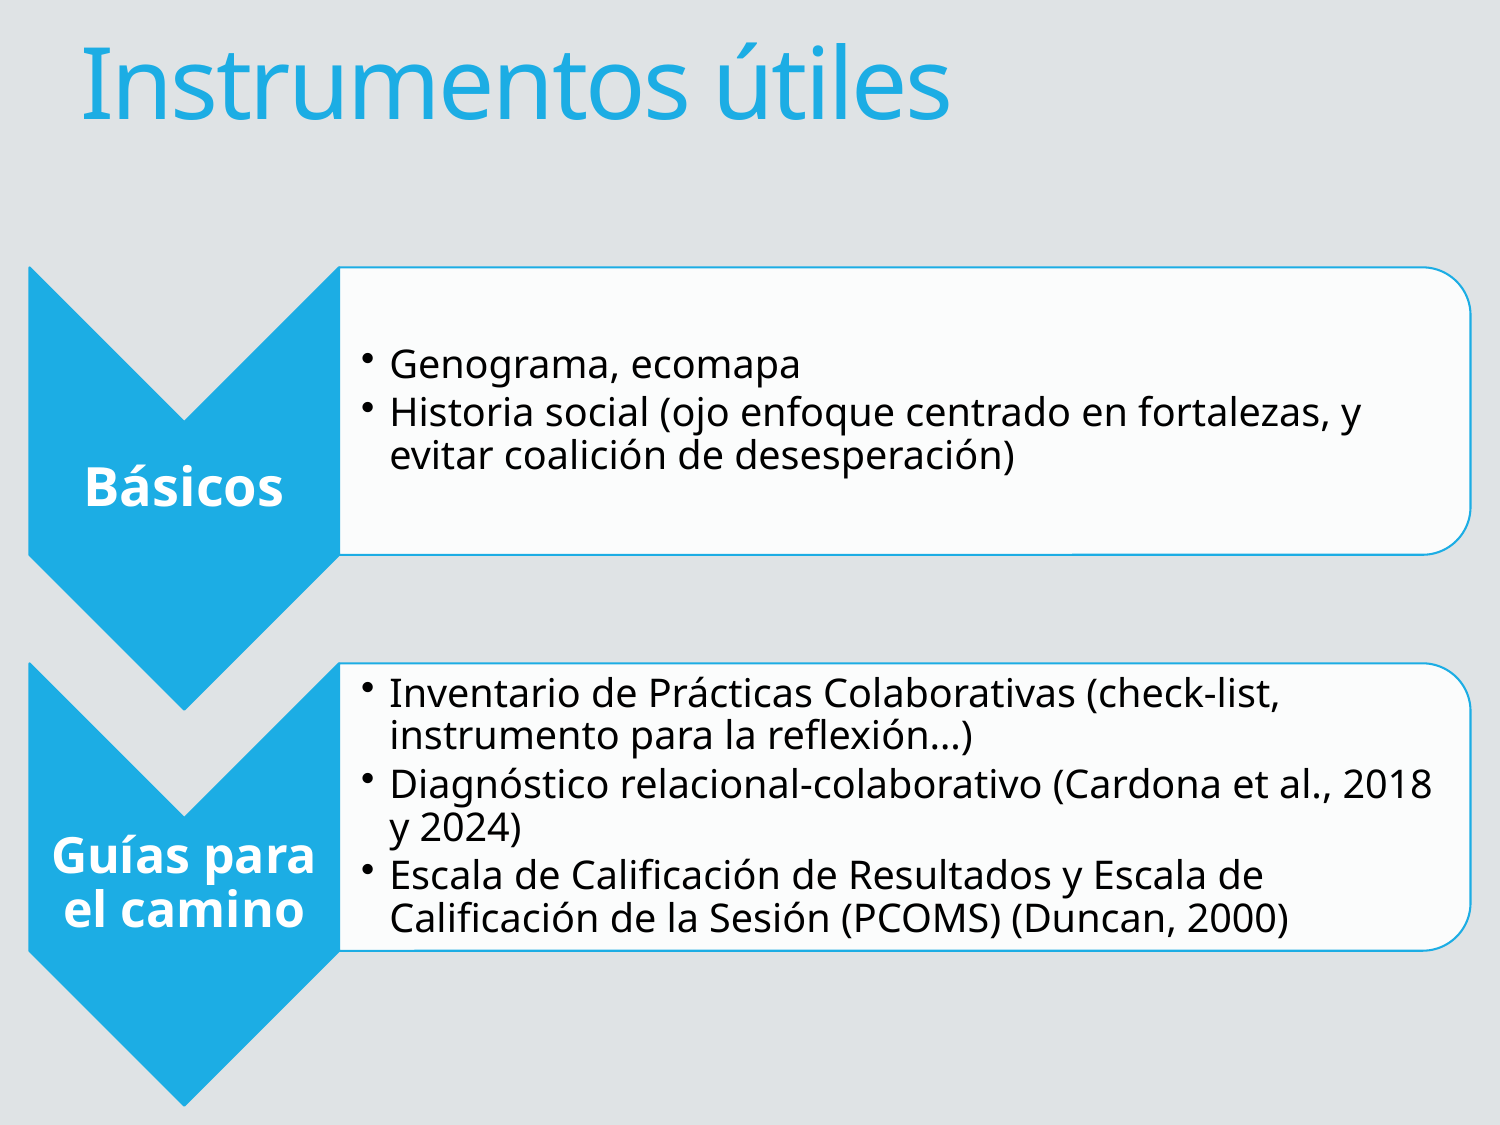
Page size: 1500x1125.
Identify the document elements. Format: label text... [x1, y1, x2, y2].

text_box Instrumentos útiles [64, 1, 1391, 173]
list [29, 267, 1471, 1106]
